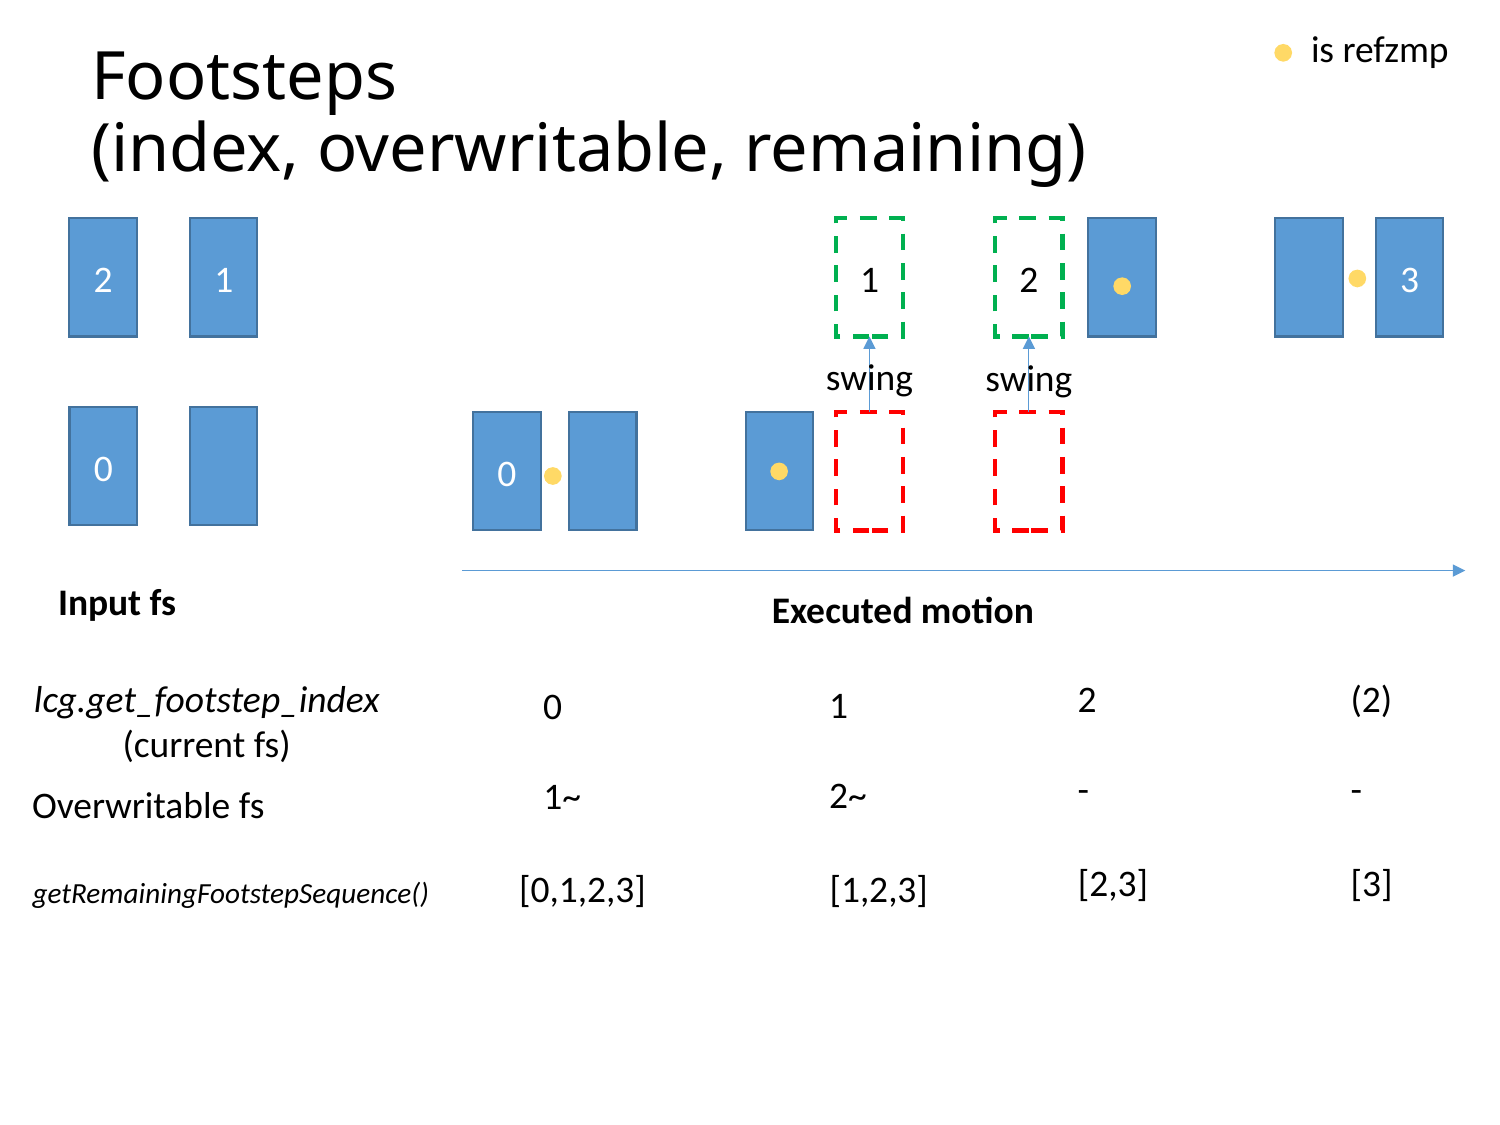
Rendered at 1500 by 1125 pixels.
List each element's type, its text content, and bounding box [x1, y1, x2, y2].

text_box [568, 411, 638, 531]
text_box is refzmp [1287, 17, 1464, 78]
text_box 2 [1062, 667, 1112, 728]
text_box [769, 461, 790, 482]
text_box swing [1030, 346, 1088, 407]
text_box 1 [814, 673, 864, 734]
text_box 0 [68, 406, 138, 526]
text_box Input fs [43, 570, 192, 631]
text_box 2 [994, 217, 1064, 338]
text_box [1274, 217, 1344, 338]
text_box [542, 466, 563, 486]
text_box swing [811, 345, 869, 406]
text_box [835, 411, 904, 531]
text_box [745, 411, 814, 531]
text_box - [1335, 757, 1427, 818]
text_box 0 [528, 674, 578, 735]
text_box [1087, 217, 1157, 338]
text_box [3] [1335, 851, 1427, 911]
text_box [1112, 276, 1133, 297]
text_box [189, 406, 258, 526]
text_box [0,1,2,3] [504, 857, 661, 917]
text_box 3 [1375, 217, 1444, 338]
text_box swing [870, 345, 928, 406]
text_box 2 [68, 217, 138, 338]
text_box [1,2,3] [814, 857, 943, 917]
text_box 0 [472, 411, 542, 531]
text_box swing [970, 346, 1028, 407]
text_box [1347, 268, 1368, 289]
text_box 1 [835, 217, 904, 338]
text_box Executed motion [757, 579, 1050, 639]
text_box 1~ [528, 764, 596, 825]
title Footsteps (index, overwritable, remaining) [76, 5, 1370, 223]
text_box [2,3] [1063, 851, 1164, 911]
text_box 1 [189, 217, 258, 338]
text_box [994, 411, 1064, 531]
text_box lcg.get_footstep_index (current fs) [19, 667, 395, 773]
text_box - [1062, 757, 1105, 818]
text_box 2~ [814, 763, 882, 824]
text_box (2) [1335, 667, 1427, 728]
text_box getRemainingFootstepSequence() [17, 867, 445, 917]
text_box [1273, 42, 1287, 63]
text_box Overwritable fs [17, 773, 280, 834]
